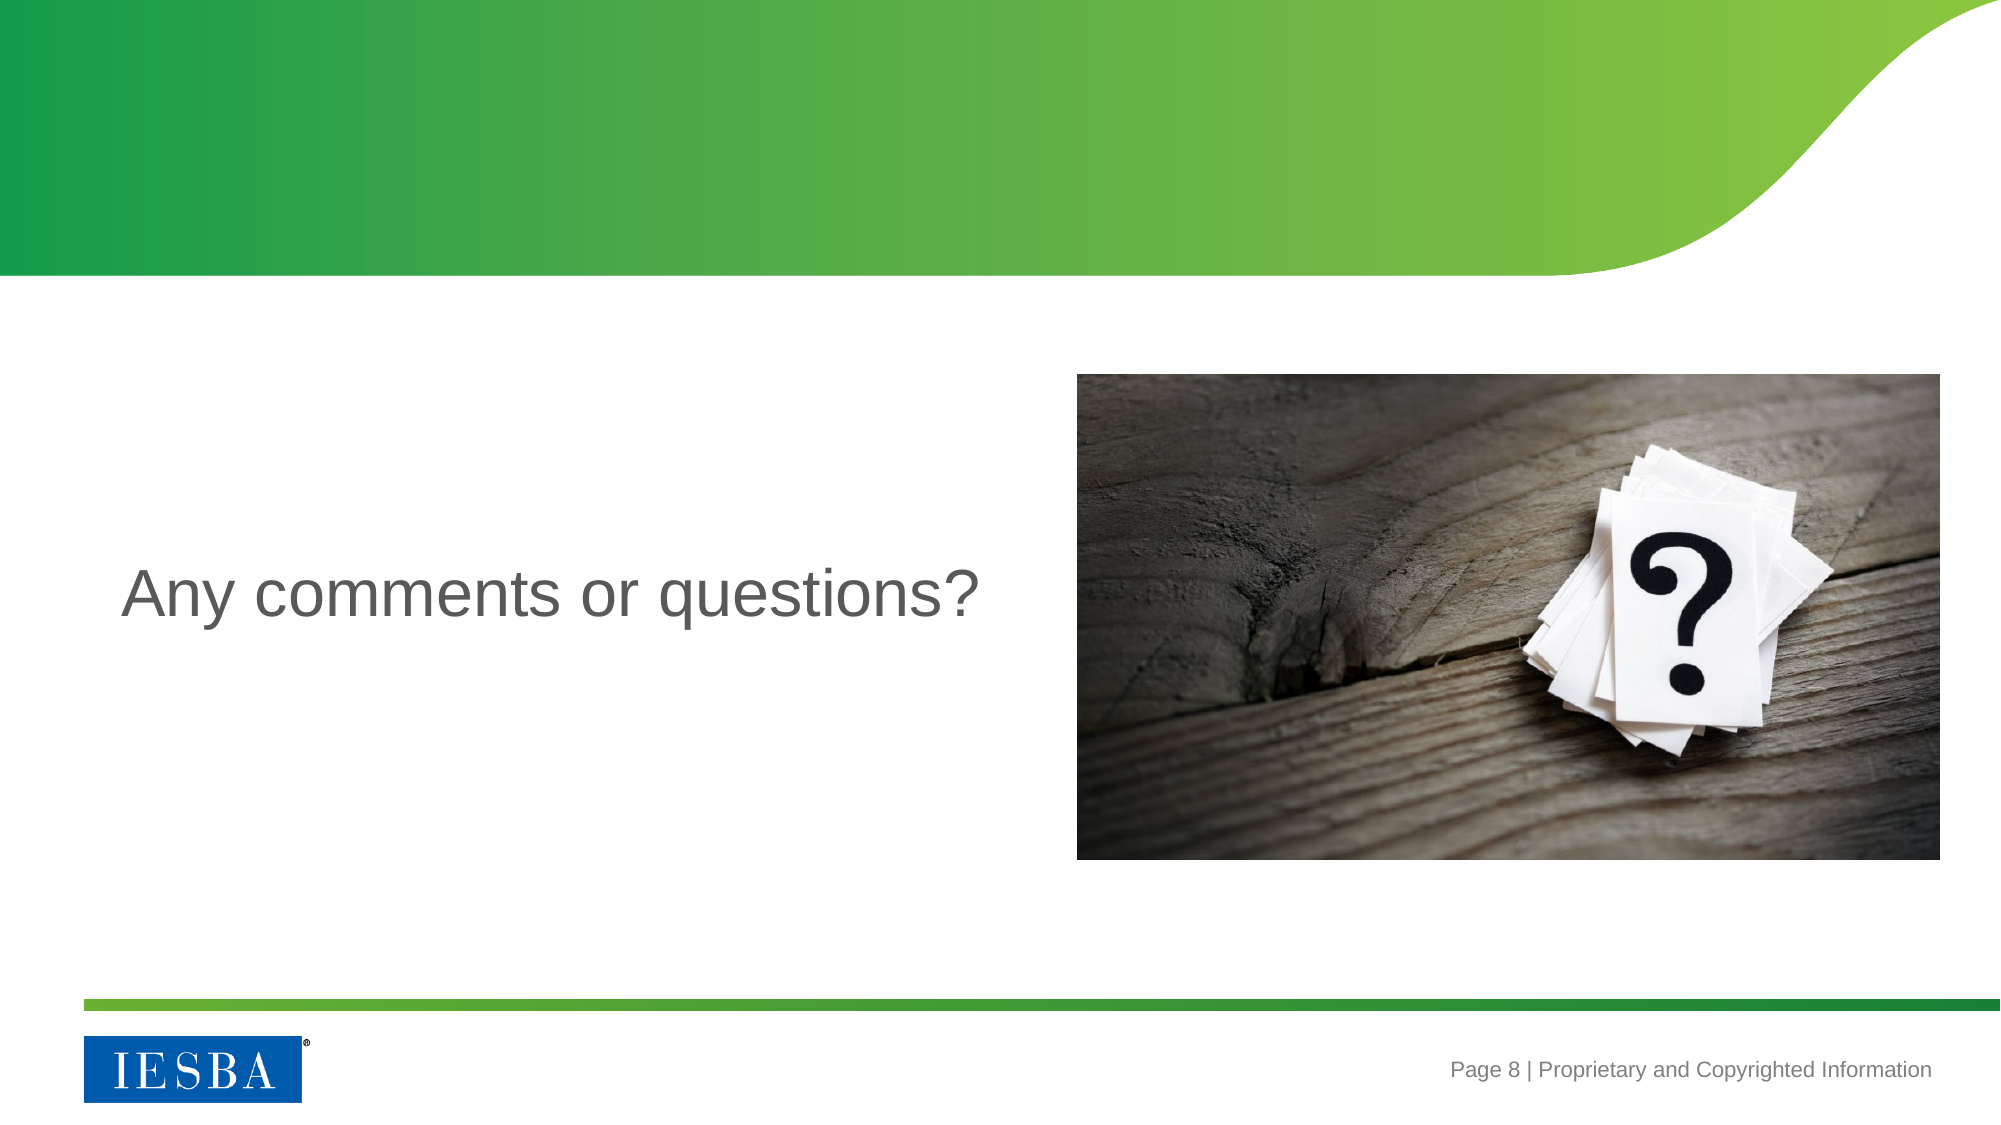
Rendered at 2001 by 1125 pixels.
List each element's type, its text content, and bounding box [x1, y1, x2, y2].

list Any comments or questions? [102, 562, 1000, 904]
picture [84, 1036, 310, 1103]
picture [0, 0, 2000, 276]
picture [1077, 374, 1940, 860]
